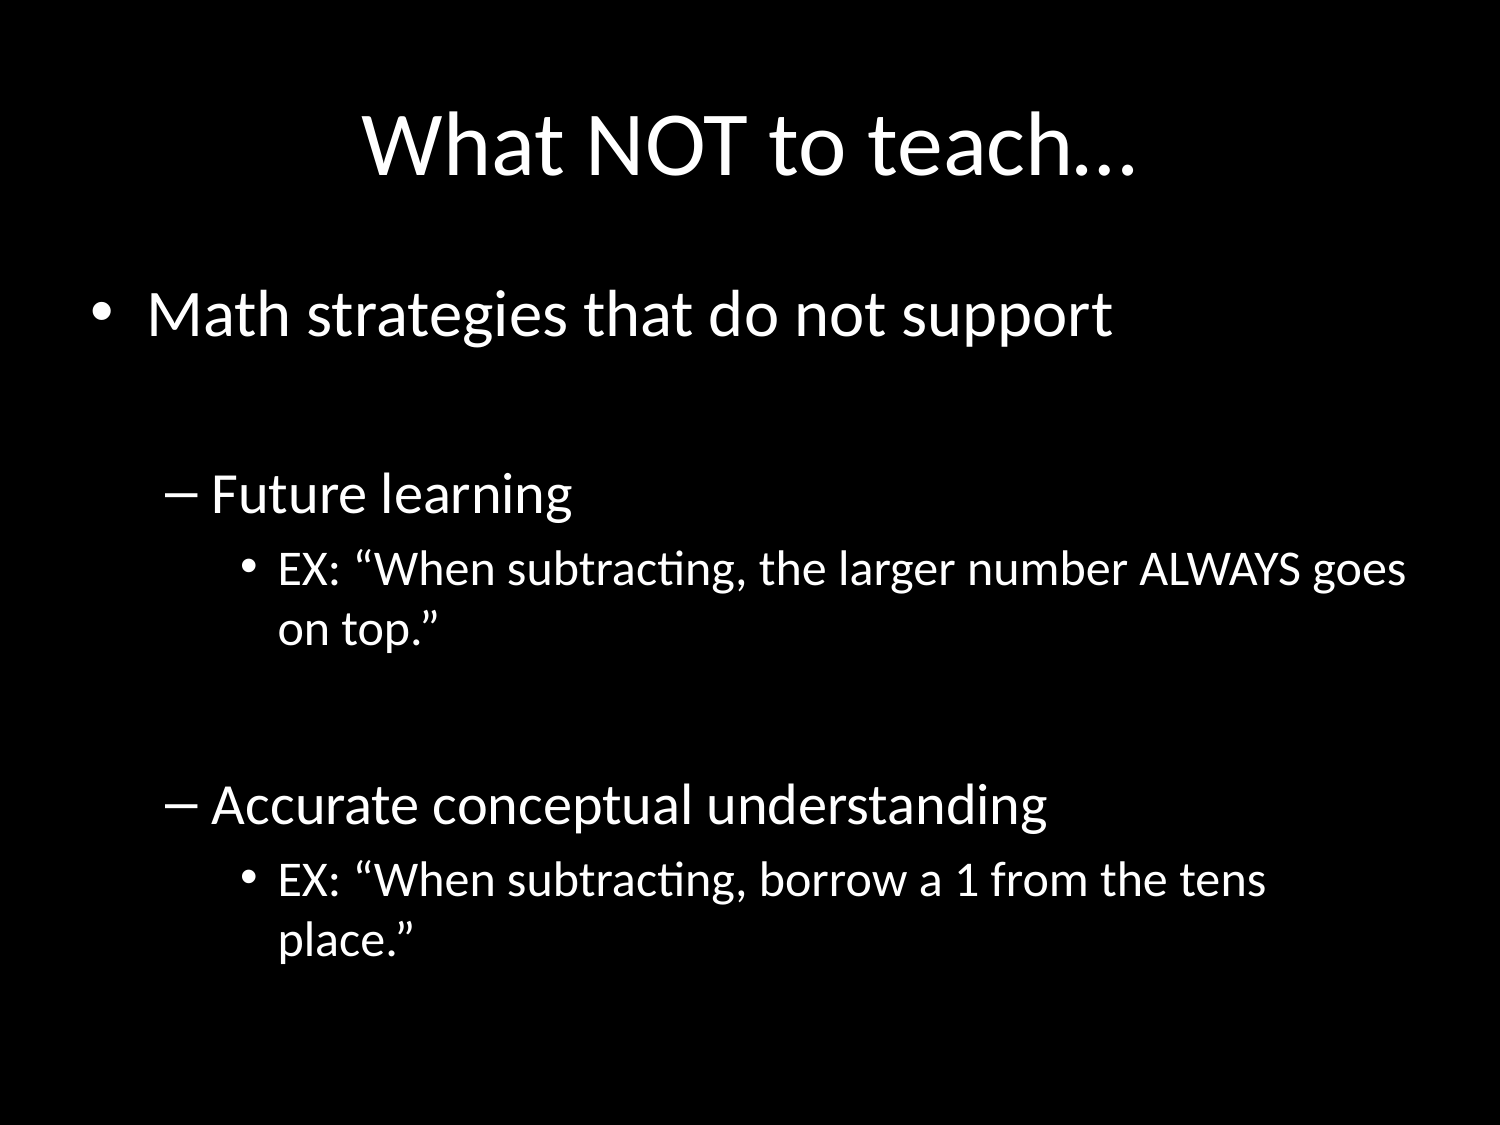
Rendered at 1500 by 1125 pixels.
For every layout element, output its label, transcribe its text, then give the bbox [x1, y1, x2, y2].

list Math strategies that do not support Future learning EX: “When subtracting, the larger number ALWAYS goes on top.” Accurate conceptual understanding EX: “When subtracting, borrow a 1 from the tens place.” [75, 262, 1425, 1005]
title What NOT to teach… [75, 45, 1425, 233]
